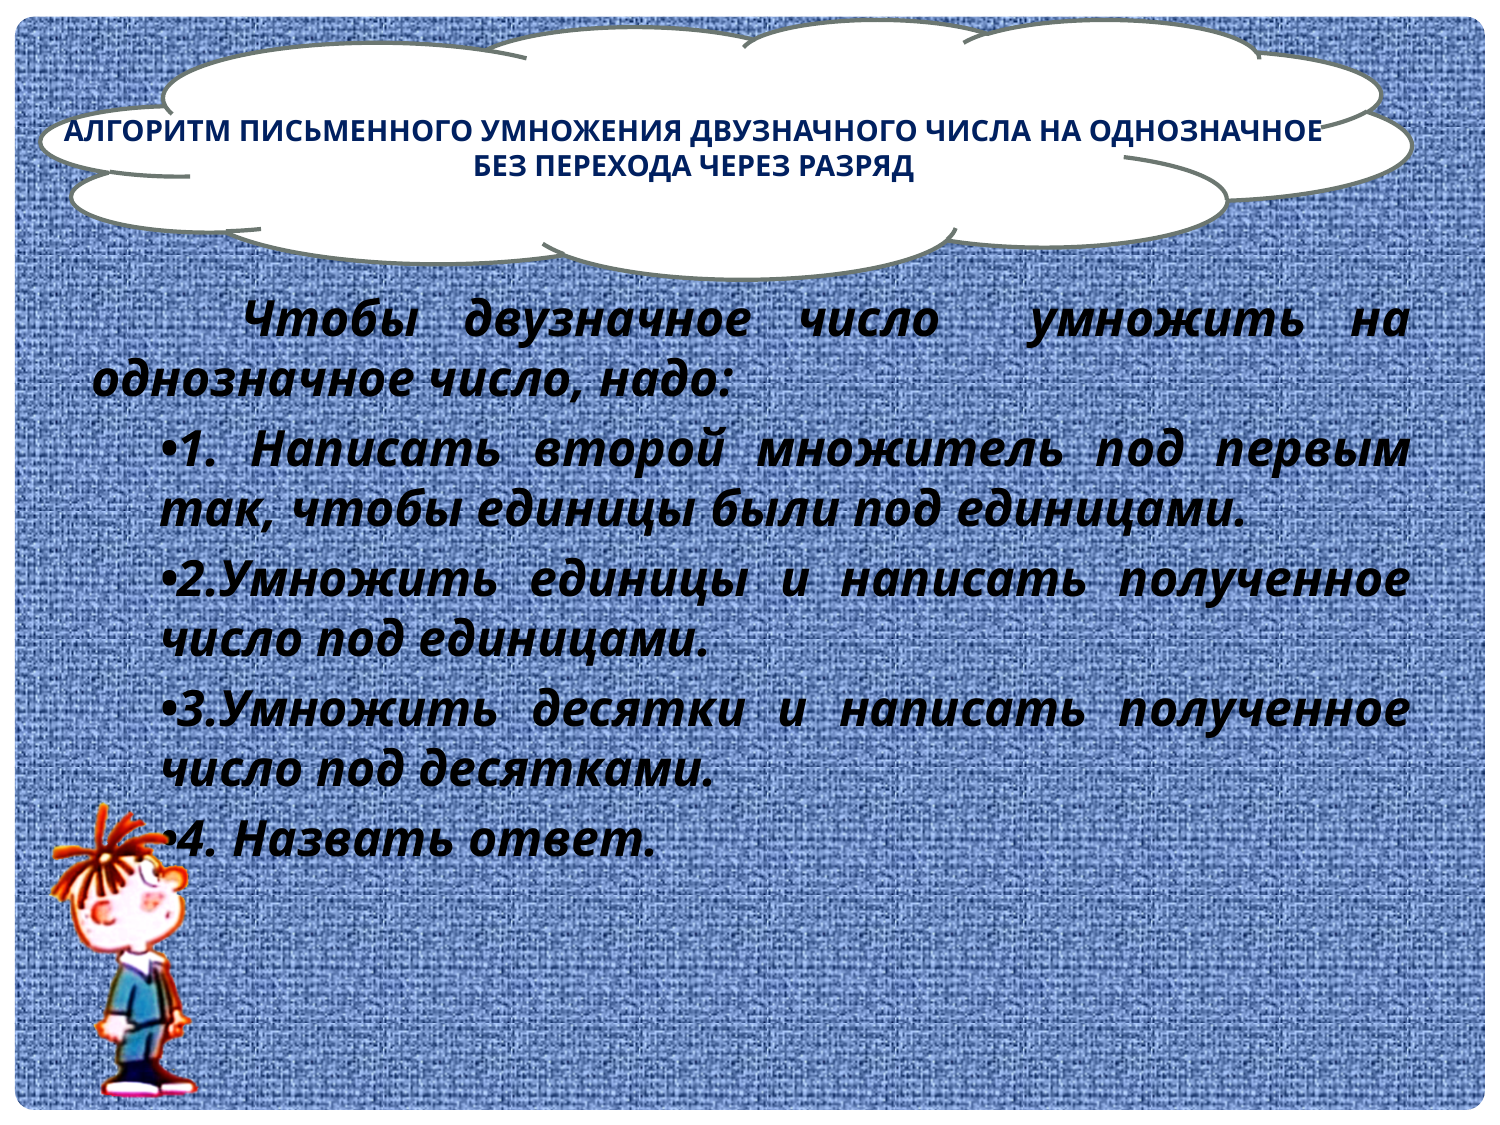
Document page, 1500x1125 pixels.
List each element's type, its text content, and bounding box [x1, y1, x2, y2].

text_box [1356, 69, 1415, 186]
picture [14, 16, 1485, 1116]
list Чтобы двузначное число умножить на однозначное число, надо: •1. Написать второй множитель под первым так, чтобы единицы были под единицами. •2.Умножить единицы и написать полученное число под единицами. •3.Умножить десятки и написать полученное число под десятками. •4. Назвать ответ. [76, 278, 1427, 997]
text_box [196, 17, 1347, 66]
text_box [233, 238, 1166, 278]
title Алгоритм письменного умножения двузначного числа на однозначное без перехода через разряд [0, 66, 1356, 238]
